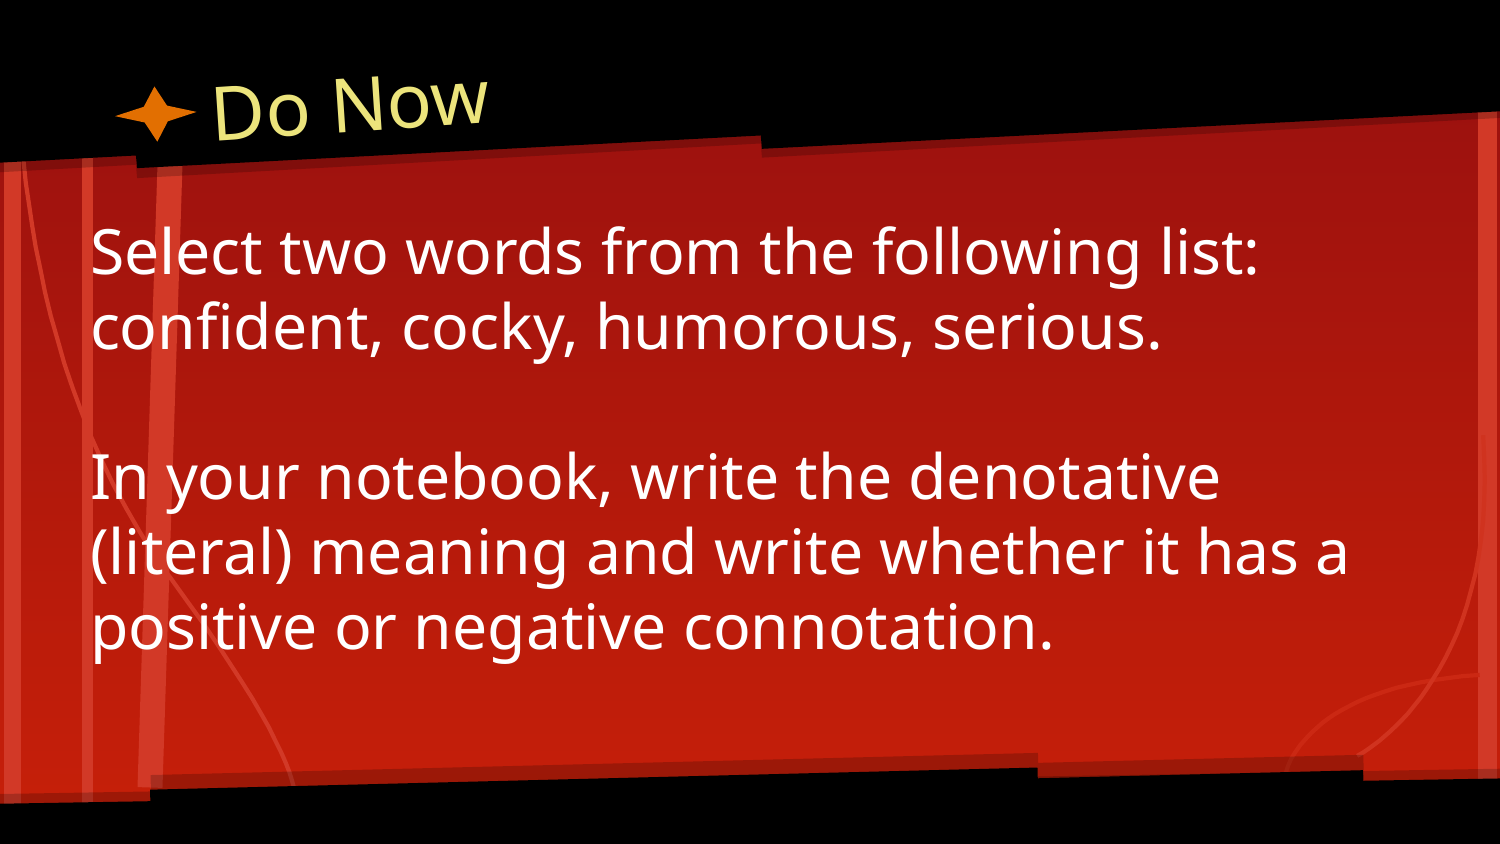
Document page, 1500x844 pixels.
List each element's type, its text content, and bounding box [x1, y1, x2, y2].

title Do Now [191, 0, 1500, 183]
list Select two words from the following list: confident, cocky, humorous, serious. In your notebook, write the denotative (literal) meaning and write whether it has a positive or negative connotation. [75, 196, 1425, 754]
